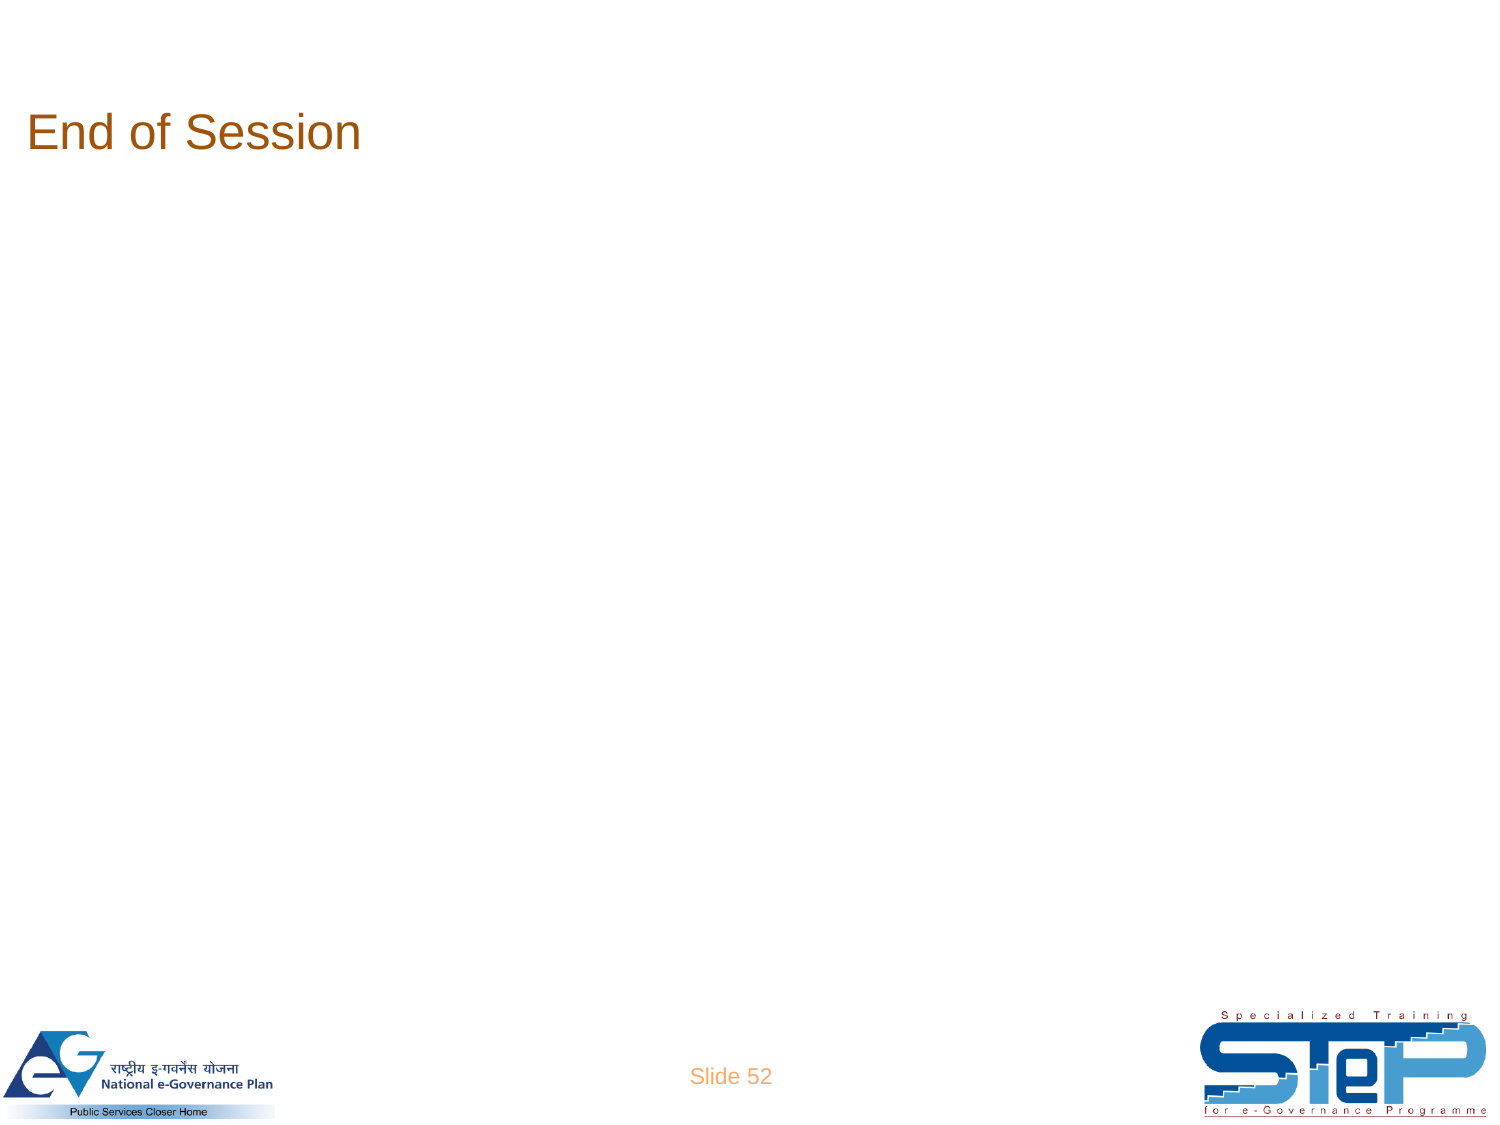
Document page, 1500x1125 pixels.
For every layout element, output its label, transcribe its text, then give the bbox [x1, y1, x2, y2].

picture [2, 1031, 275, 1119]
title End of Session [26, 99, 1472, 224]
picture [1200, 1011, 1486, 1117]
